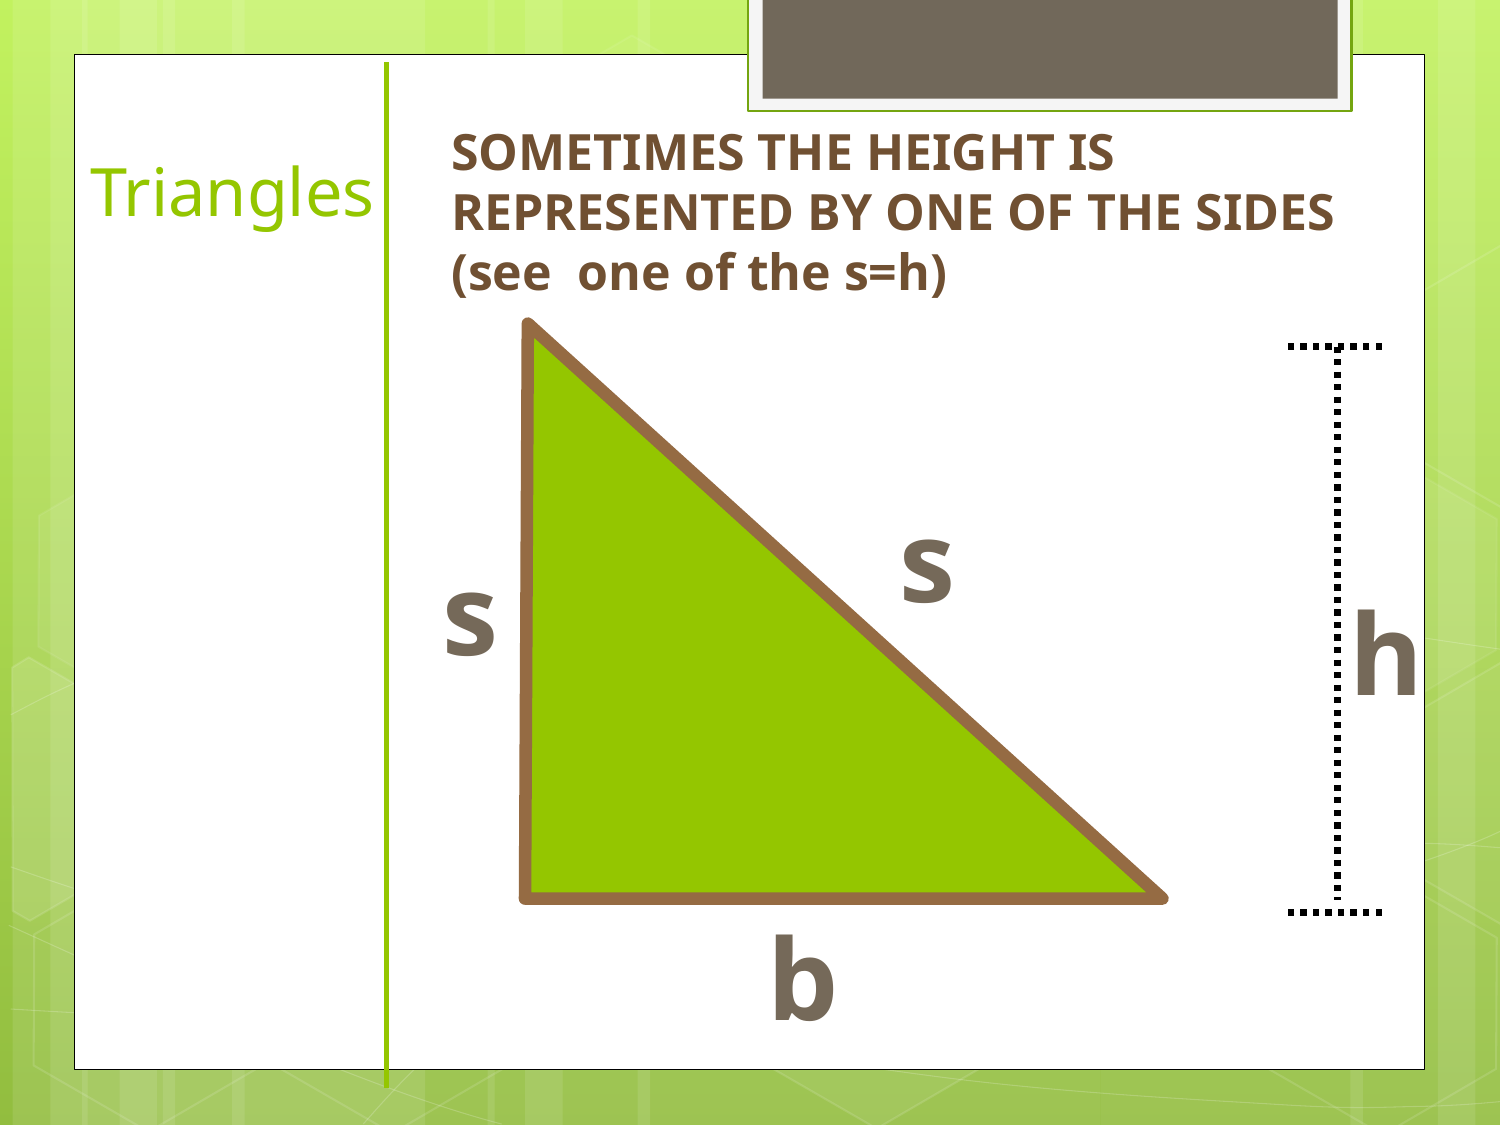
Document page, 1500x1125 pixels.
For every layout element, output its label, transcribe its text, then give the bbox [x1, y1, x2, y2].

text_box s [884, 482, 971, 633]
text_box s [427, 535, 514, 686]
title Triangles [75, 137, 382, 238]
title Triangles [390, 137, 400, 238]
text_box b [752, 899, 855, 1050]
text_box [523, 322, 1164, 900]
list SOMETIMES THE HEIGHT IS REPRESENTED BY ONE OF THE SIDES (see one of the s=h) [425, 112, 1425, 1063]
text_box h [1341, 574, 1439, 725]
